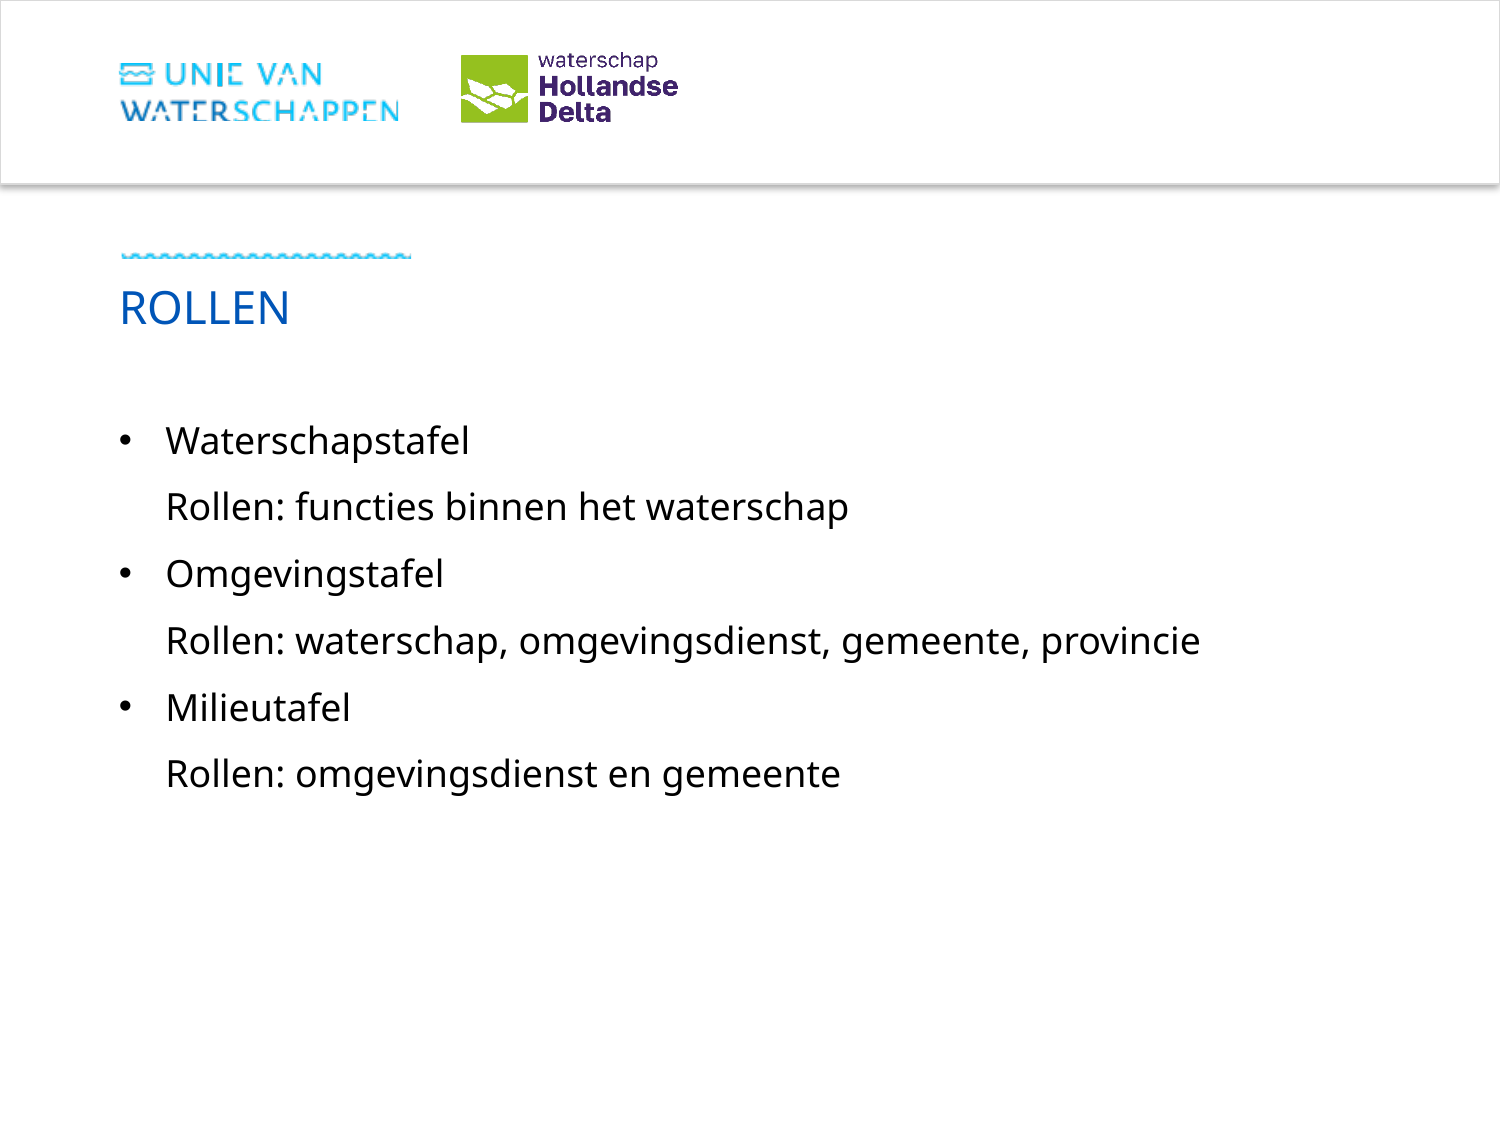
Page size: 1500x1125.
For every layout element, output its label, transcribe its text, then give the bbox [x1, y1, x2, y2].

title Rollen [118, 287, 1377, 335]
picture [433, 19, 705, 155]
list Waterschapstafel Rollen: functies binnen het waterschap Omgevingstafel Rollen: waterschap, omgevingsdienst, gemeente, provincie Milieutafel Rollen: omgevingsdienst en gemeente [118, 387, 1377, 792]
